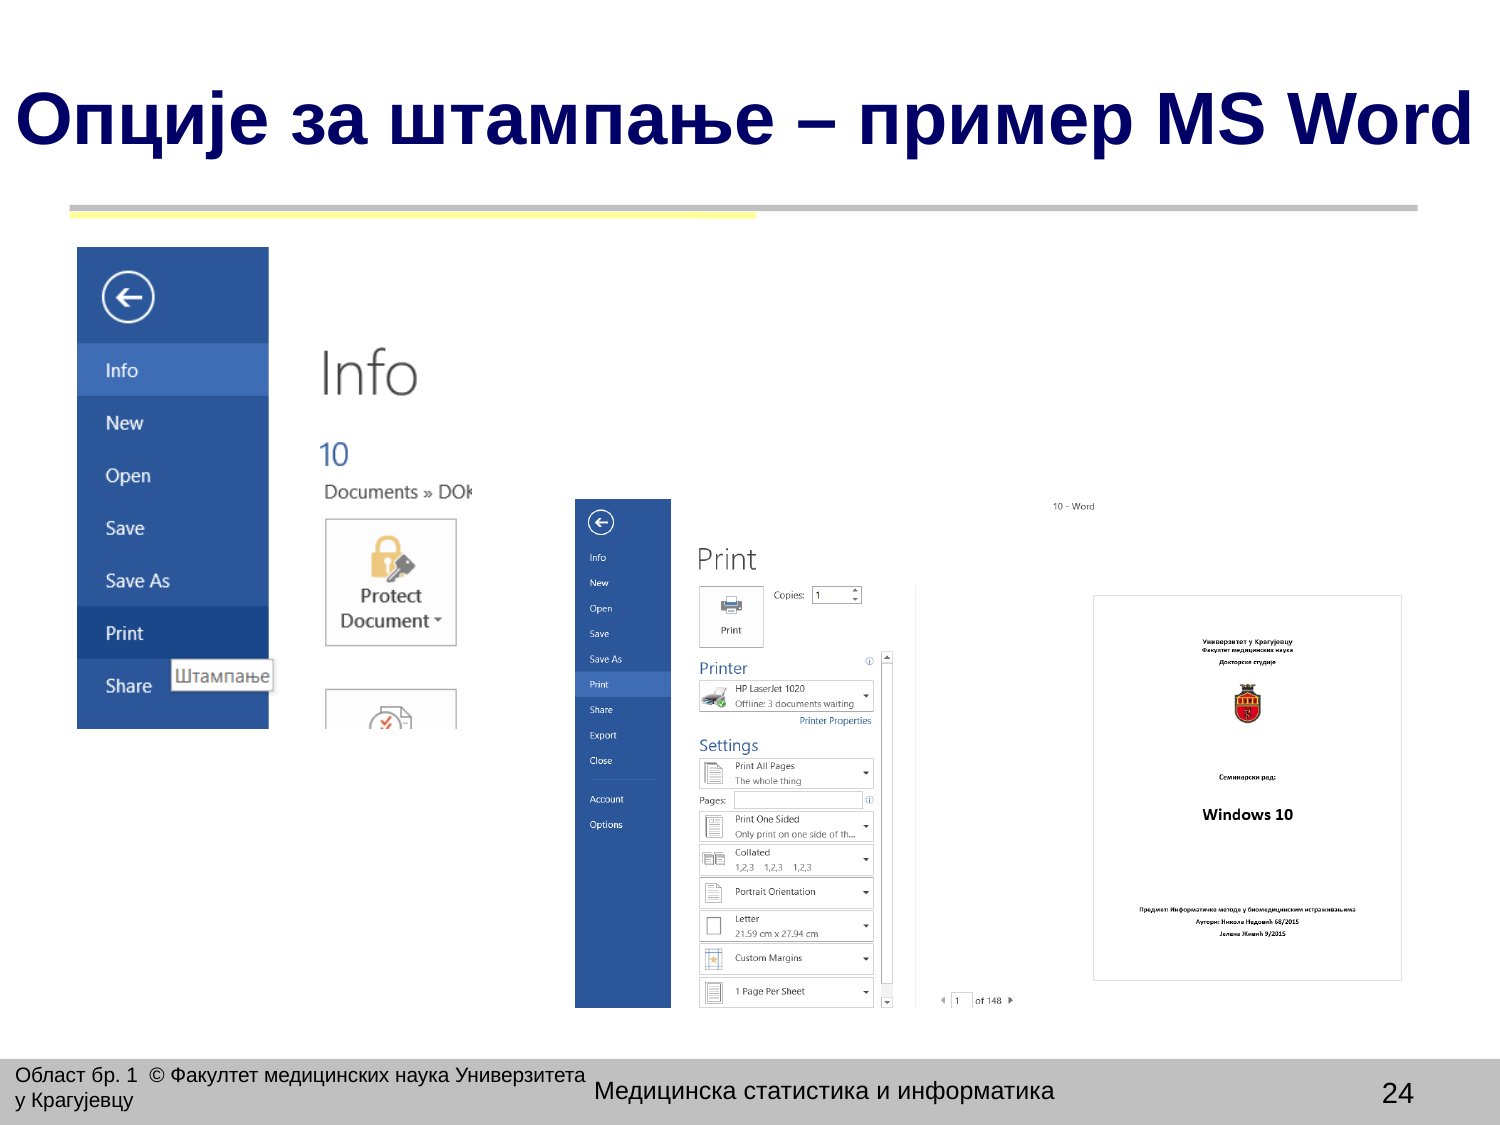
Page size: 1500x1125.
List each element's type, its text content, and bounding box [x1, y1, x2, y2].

footer Медицинска статистика и информатика [512, 1066, 1138, 1125]
slide_number 24 [1155, 1066, 1430, 1125]
title Опције за штампање – пример MS Word [0, 21, 1500, 210]
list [76, 246, 472, 729]
picture [575, 499, 1418, 1008]
slide_number Област бр. 1 © Факултет медицинских наука Универзитета у Крагујевцу [0, 1053, 614, 1108]
